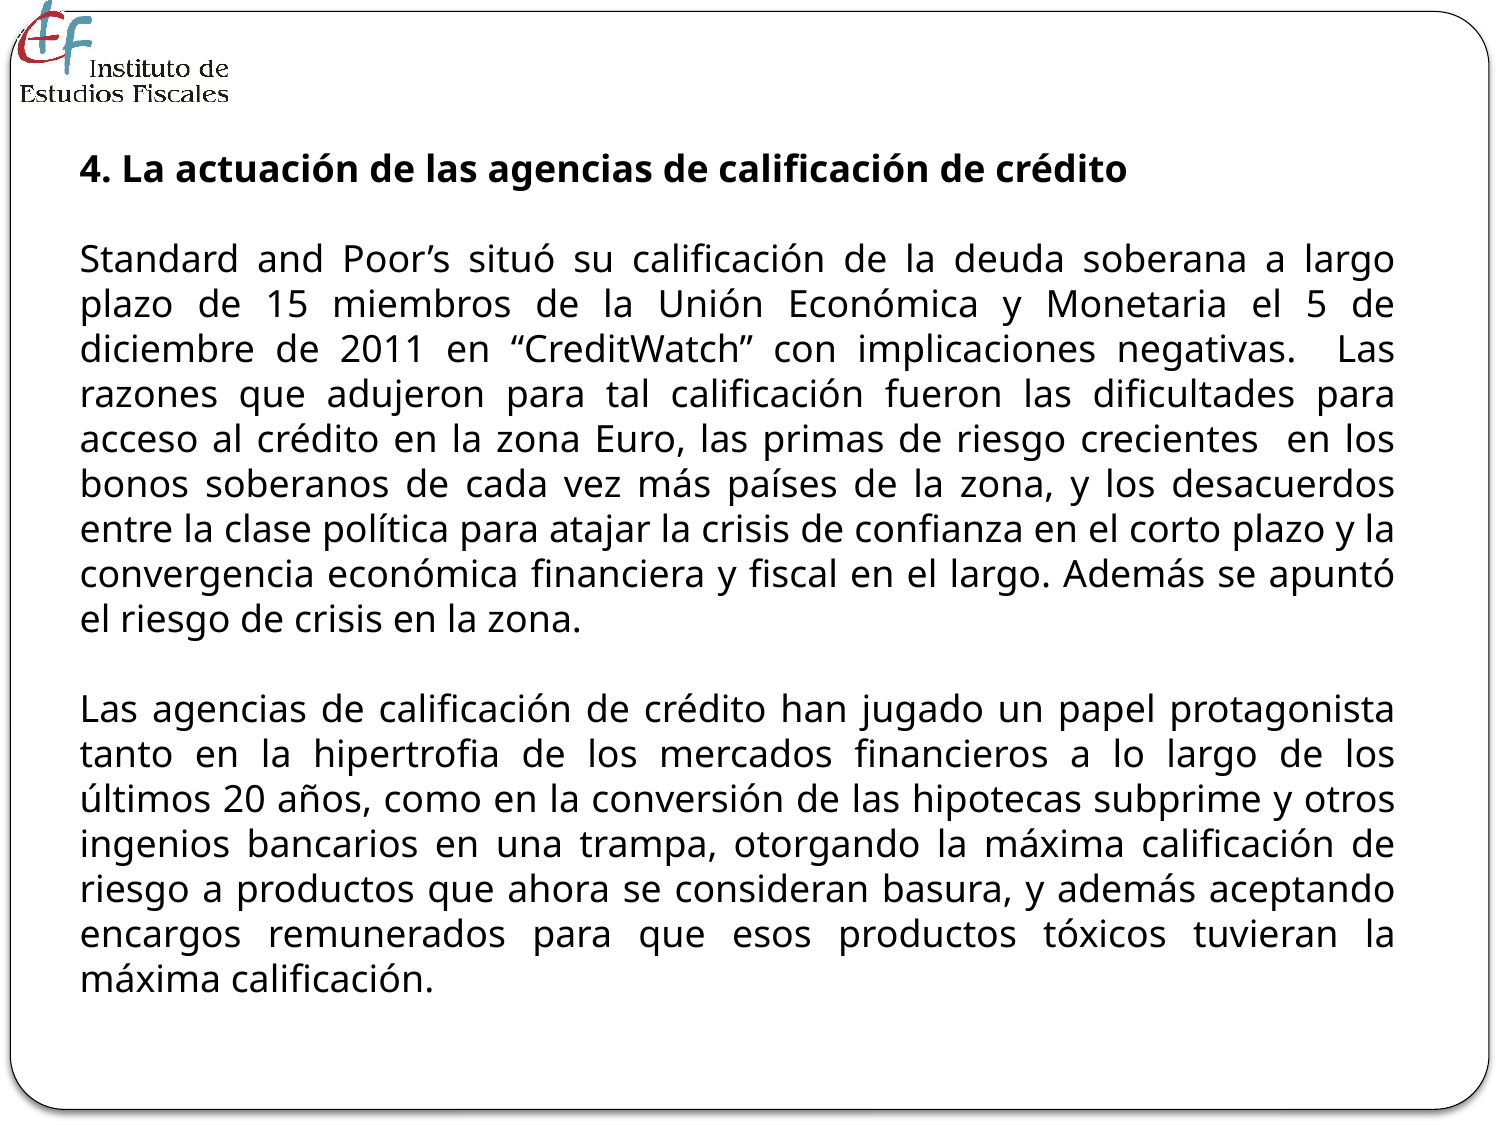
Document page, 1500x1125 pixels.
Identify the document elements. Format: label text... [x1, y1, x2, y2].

text_box 4. La actuación de las agencias de calificación de crédito Standard and Poor’s situó su calificación de la deuda soberana a largo plazo de 15 miembros de la Unión Económica y Monetaria el 5 de diciembre de 2011 en “CreditWatch” con implicaciones negativas. Las razones que adujeron para tal calificación fueron las dificultades para acceso al crédito en la zona Euro, las primas de riesgo crecientes en los bonos soberanos de cada vez más países de la zona, y los desacuerdos entre la clase política para atajar la crisis de confianza en el corto plazo y la convergencia económica financiera y fiscal en el largo. Además se apuntó el riesgo de crisis en la zona. Las agencias de calificación de crédito han jugado un papel protagonista tanto en la hipertrofia de los mercados financieros a lo largo de los últimos 20 años, como en la conversión de las hipotecas subprime y otros ingenios bancarios en una trampa, otorgando la máxima calificación de riesgo a productos que ahora se consideran basura, y además aceptando encargos remunerados para que esos productos tóxicos tuvieran la máxima calificación. [64, 137, 1412, 1125]
picture [17, 0, 228, 102]
